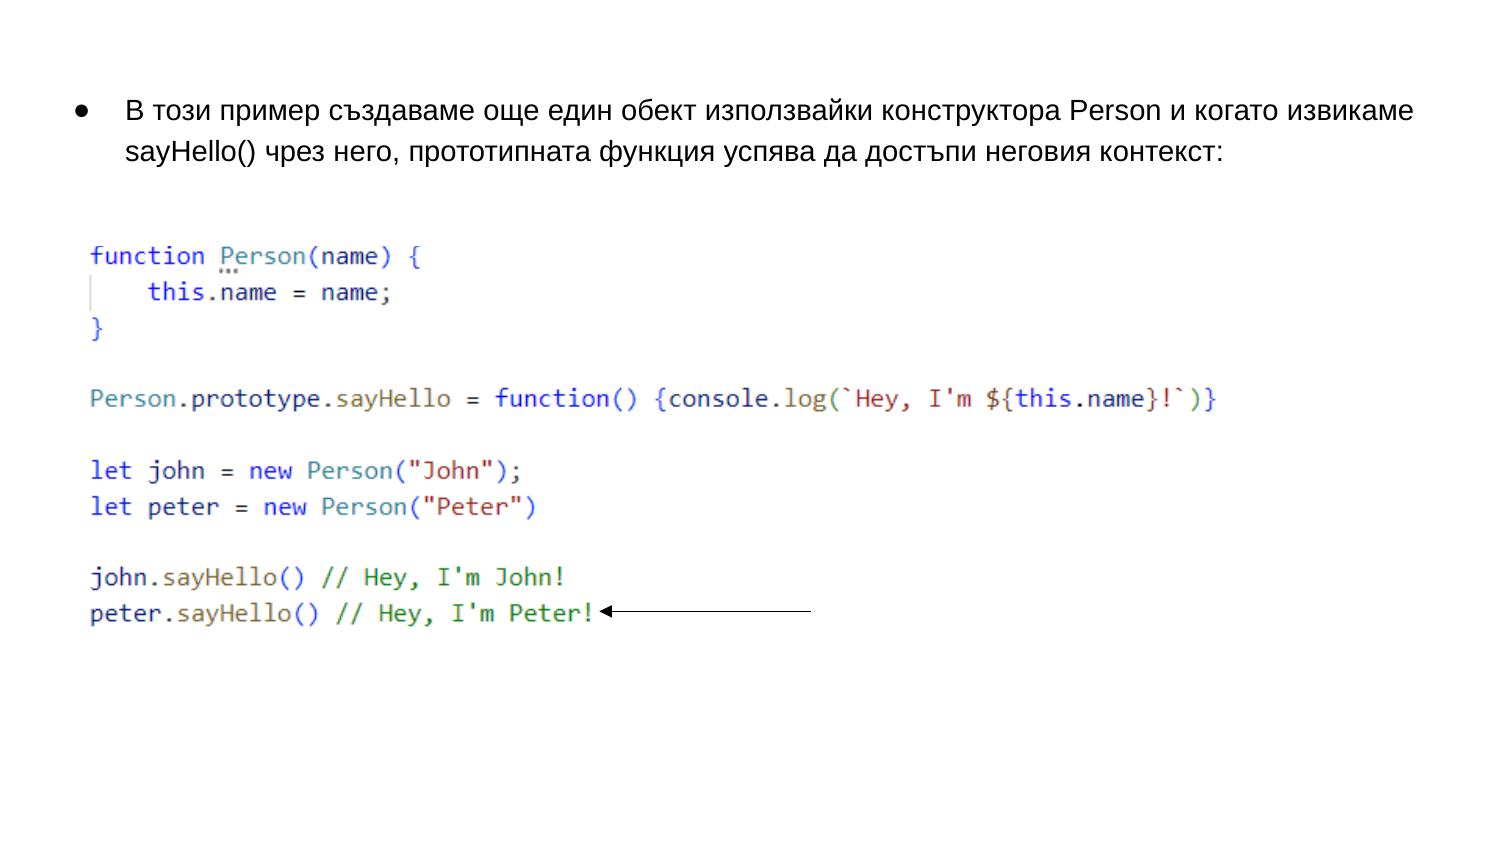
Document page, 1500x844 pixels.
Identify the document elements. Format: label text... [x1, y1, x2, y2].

list В този пример създаваме още един обект използвайки конструктора Person и когато извикаме sayHello() чрез него, прототипната функция успява да достъпи неговия контекст: [34, 71, 1433, 632]
picture [53, 246, 1314, 641]
